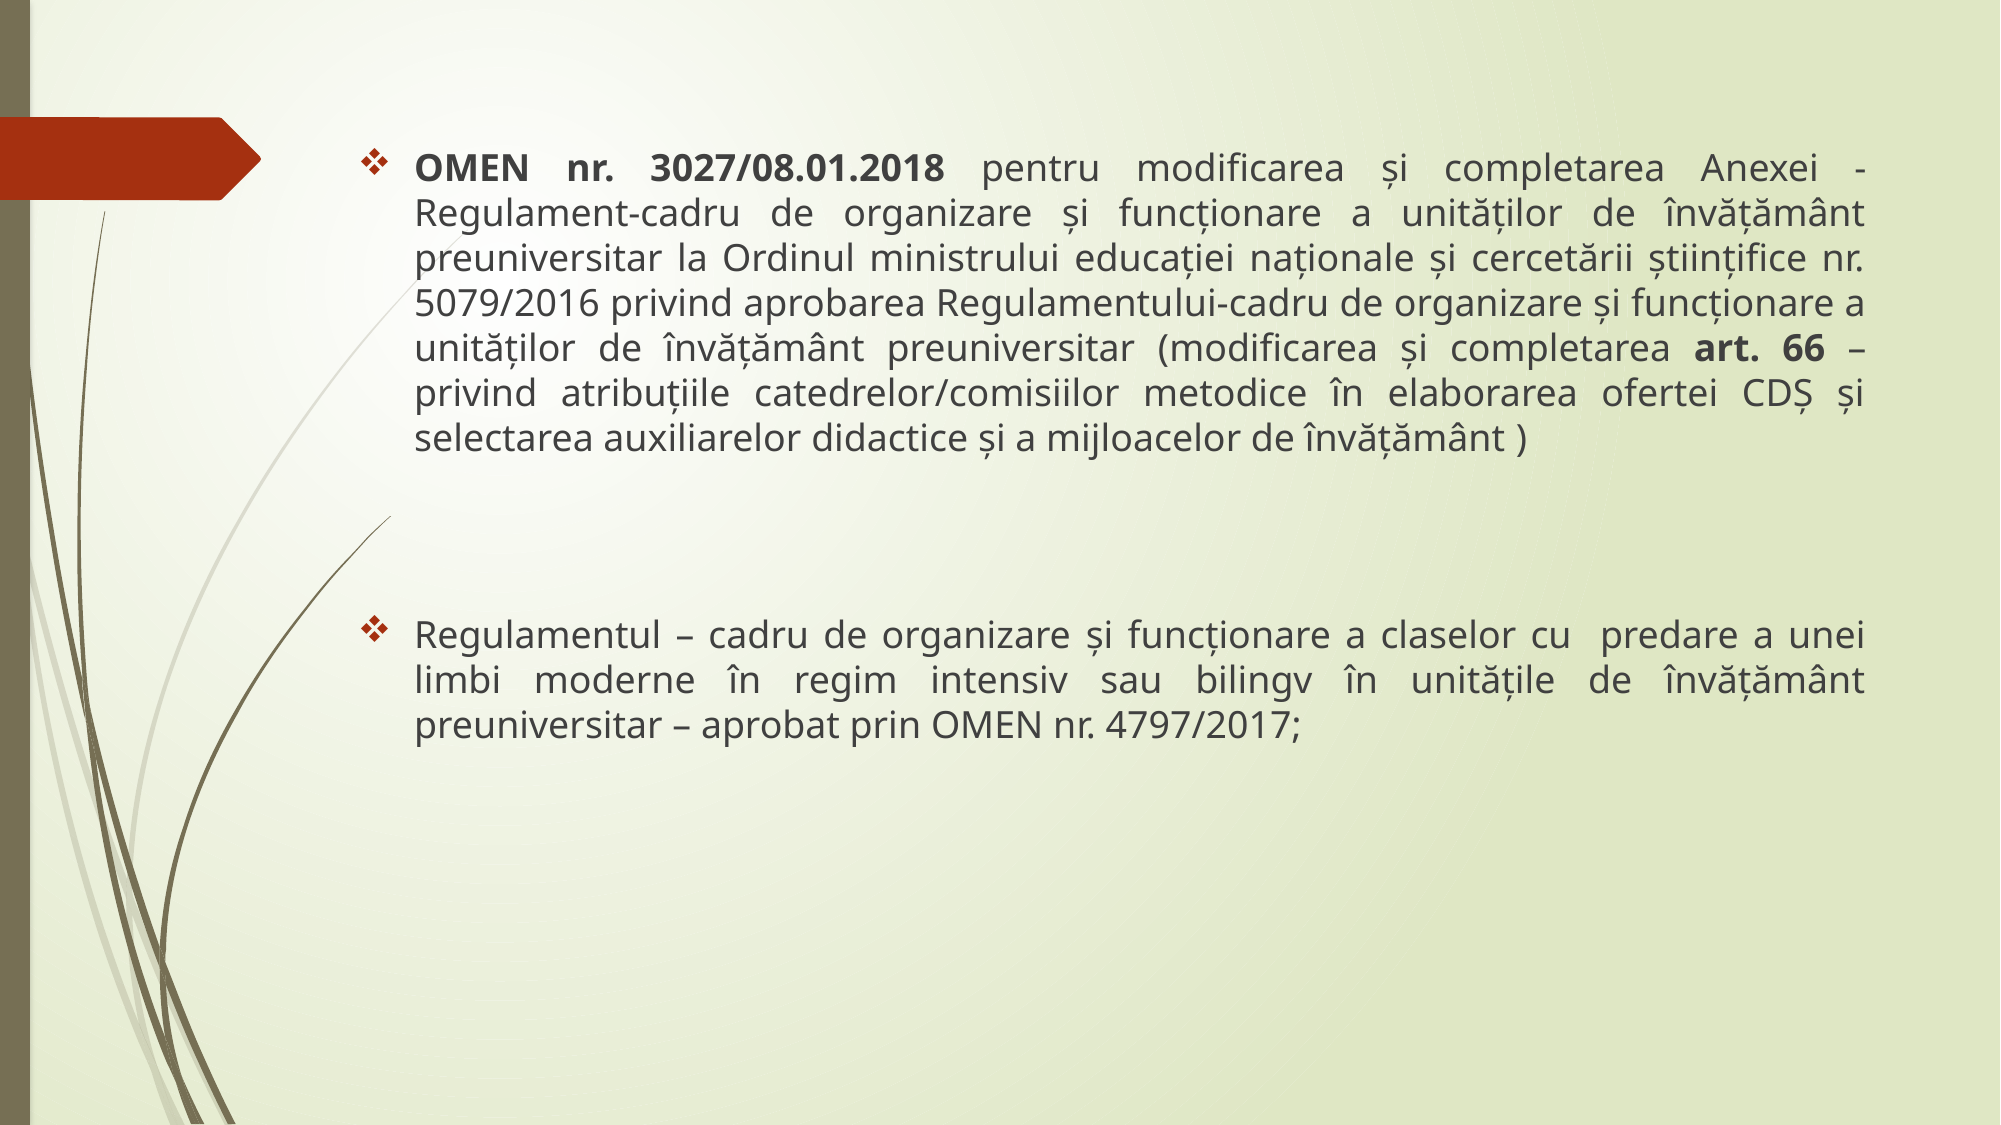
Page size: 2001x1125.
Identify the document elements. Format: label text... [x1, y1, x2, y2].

list OMEN nr. 3027/08.01.2018 pentru modificarea și completarea Anexei - Regulament-cadru de organizare și funcționare a unităților de învățământ preuniversitar la Ordinul ministrului educației naționale și cercetării științifice nr. 5079/2016 privind aprobarea Regulamentului-cadru de organizare și funcționare a unităților de învățământ preuniversitar (modificarea și completarea art. 66 – privind atribuțiile catedrelor/comisiilor metodice în elaborarea ofertei CDȘ și selectarea auxiliarelor didactice și a mijloacelor de învățământ ) Regulamentul – cadru de organizare şi funcționare a claselor cu predare a unei limbi moderne în regim intensiv sau bilingv în unitățile de învățământ preuniversitar – aprobat prin OMEN nr. 4797/2017; [342, 136, 1882, 922]
